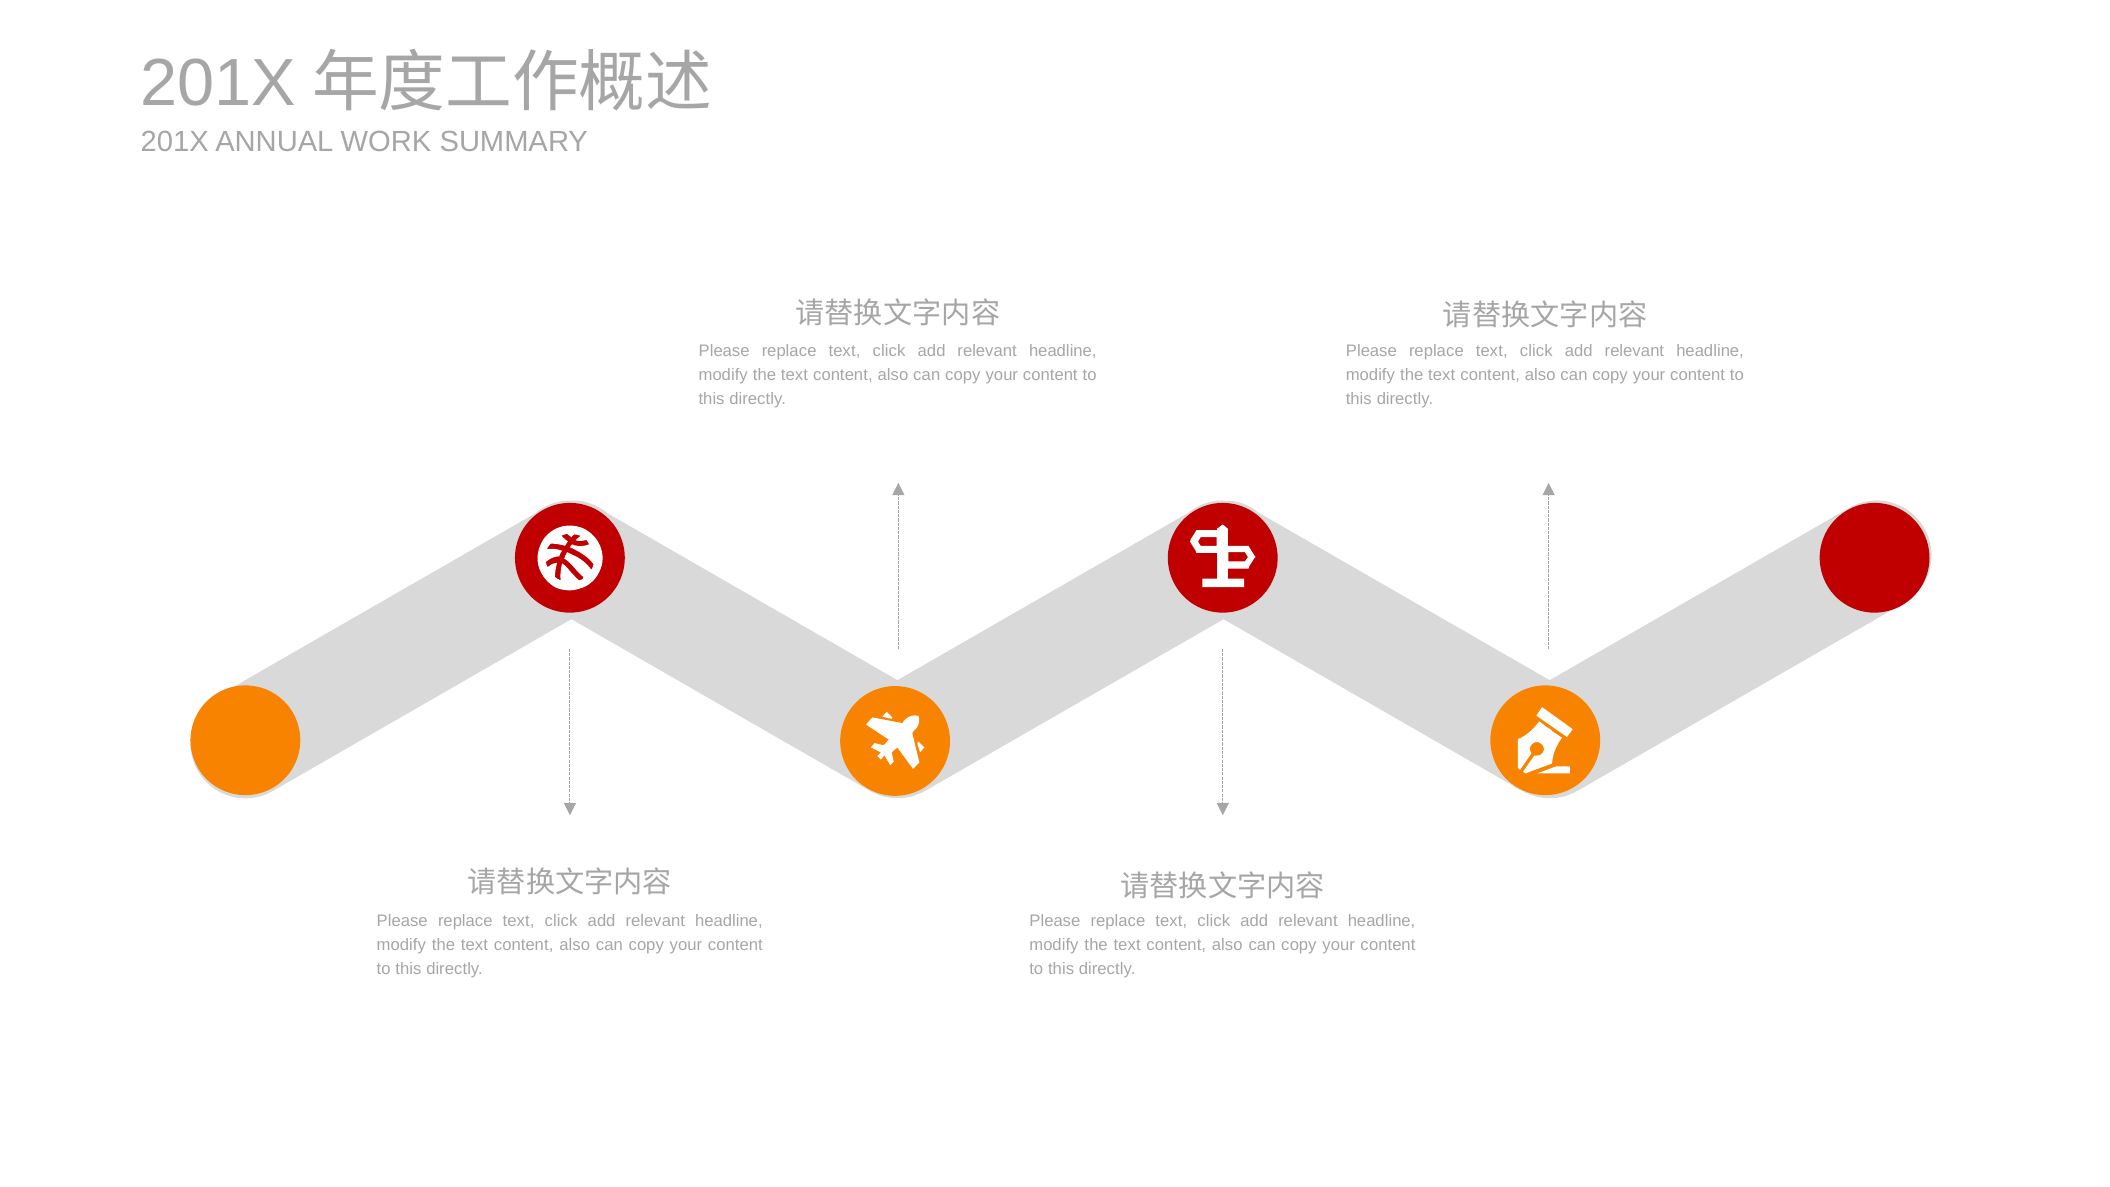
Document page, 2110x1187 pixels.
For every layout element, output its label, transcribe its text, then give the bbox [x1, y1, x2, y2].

text_box 201X年度工作概述 [140, 38, 789, 119]
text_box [683, 280, 1113, 415]
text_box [190, 268, 1930, 1030]
text_box 201X ANNUAL WORK SUMMARY [140, 122, 602, 158]
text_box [1014, 853, 1431, 985]
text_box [1331, 282, 1760, 415]
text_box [361, 849, 779, 985]
